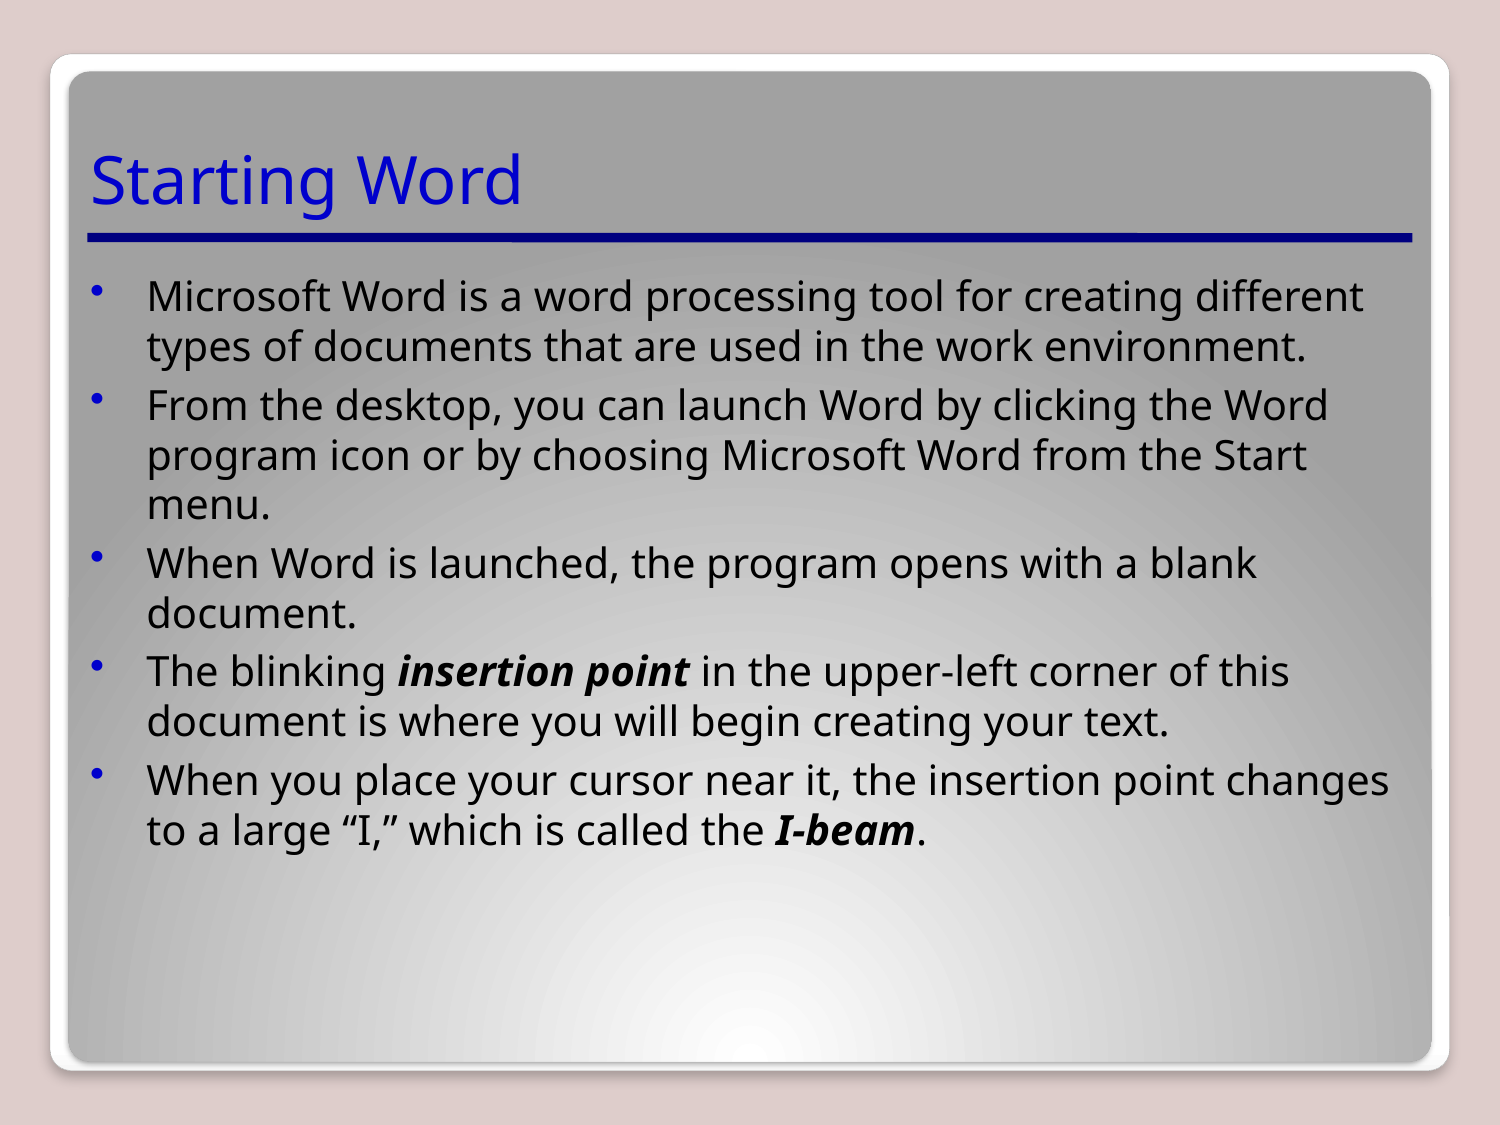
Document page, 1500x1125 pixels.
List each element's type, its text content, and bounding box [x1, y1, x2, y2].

list Microsoft Word is a word processing tool for creating different types of documents that are used in the work environment. From the desktop, you can launch Word by clicking the Word program icon or by choosing Microsoft Word from the Start menu. When Word is launched, the program opens with a blank document. The blinking insertion point in the upper-left corner of this document is where you will begin creating your text. When you place your cursor near it, the insertion point changes to a large “I,” which is called the I-beam. [74, 262, 1426, 1063]
title Starting Word [74, 74, 1426, 226]
